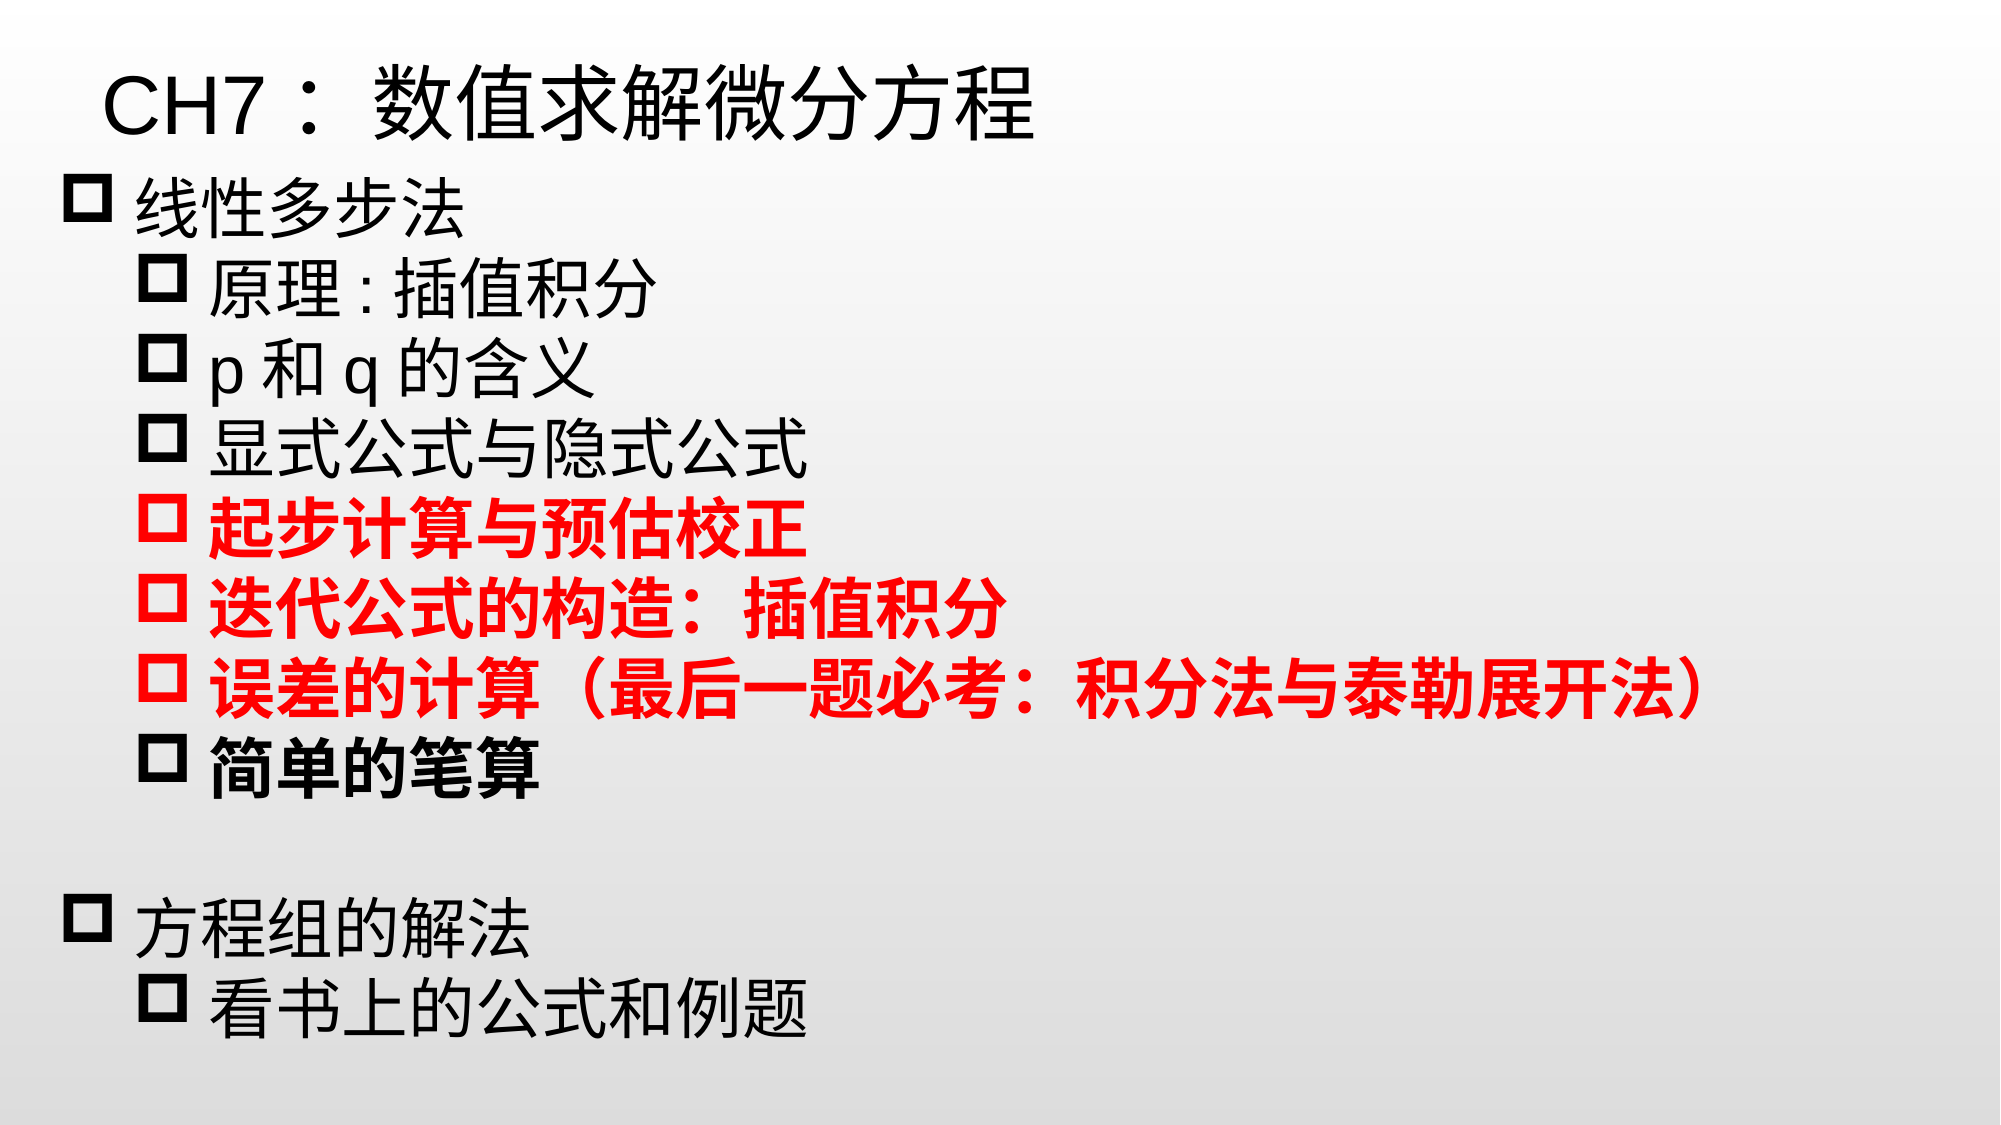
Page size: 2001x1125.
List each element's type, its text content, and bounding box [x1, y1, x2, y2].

text_box 线性多步法 原理:插值积分 p和q的含义 显式公式与隐式公式 起步计算与预估校正 迭代公式的构造：插值积分 误差的计算（最后一题必考：积分法与泰勒展开法） 简单的笔算 方程组的解法 看书上的公式和例题 [43, 0, 1930, 1125]
